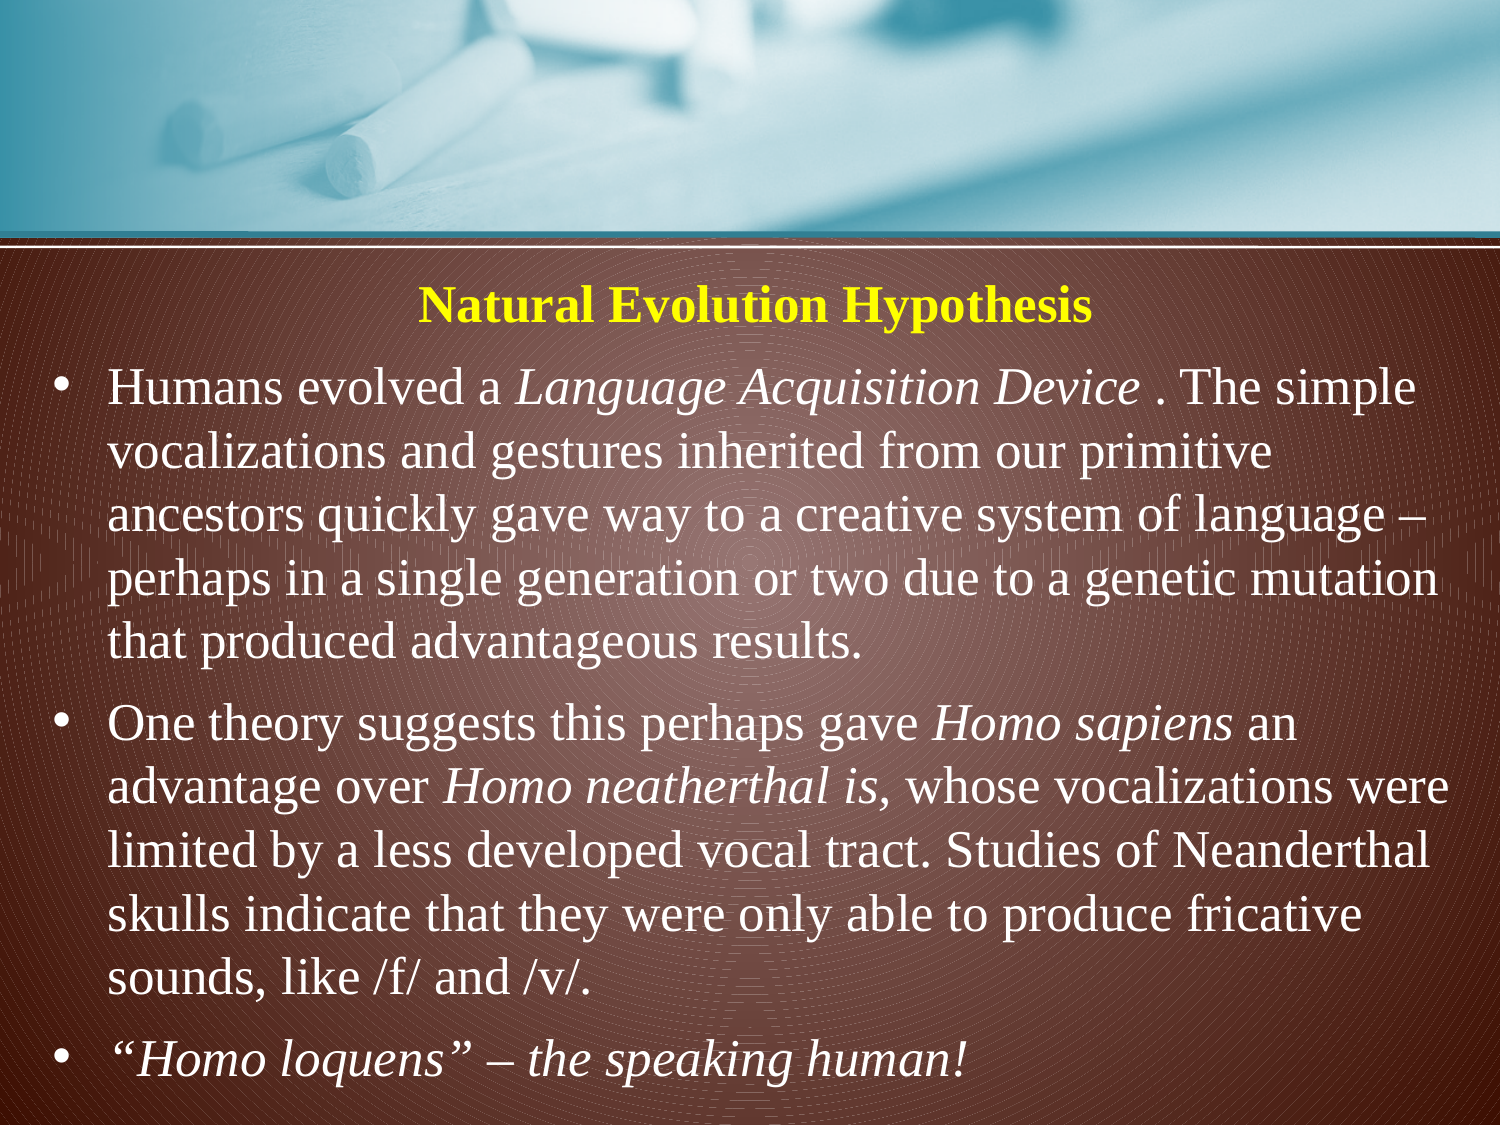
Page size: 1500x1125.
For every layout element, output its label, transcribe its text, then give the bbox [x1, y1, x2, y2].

list Natural Evolution Hypothesis Humans evolved a Language Acquisition Device . The simple vocalizations and gestures inherited from our primitive ancestors quickly gave way to a creative system of language – perhaps in a single generation or two due to a genetic mutation that produced advantageous results. One theory suggests this perhaps gave Homo sapiens an advantage over Homo neatherthal is, whose vocalizations were limited by a less developed vocal tract. Studies of Neanderthal skulls indicate that they were only able to produce fricative sounds, like /f/ and /v/. “Homo loquens” – the speaking human! [37, 262, 1475, 1100]
